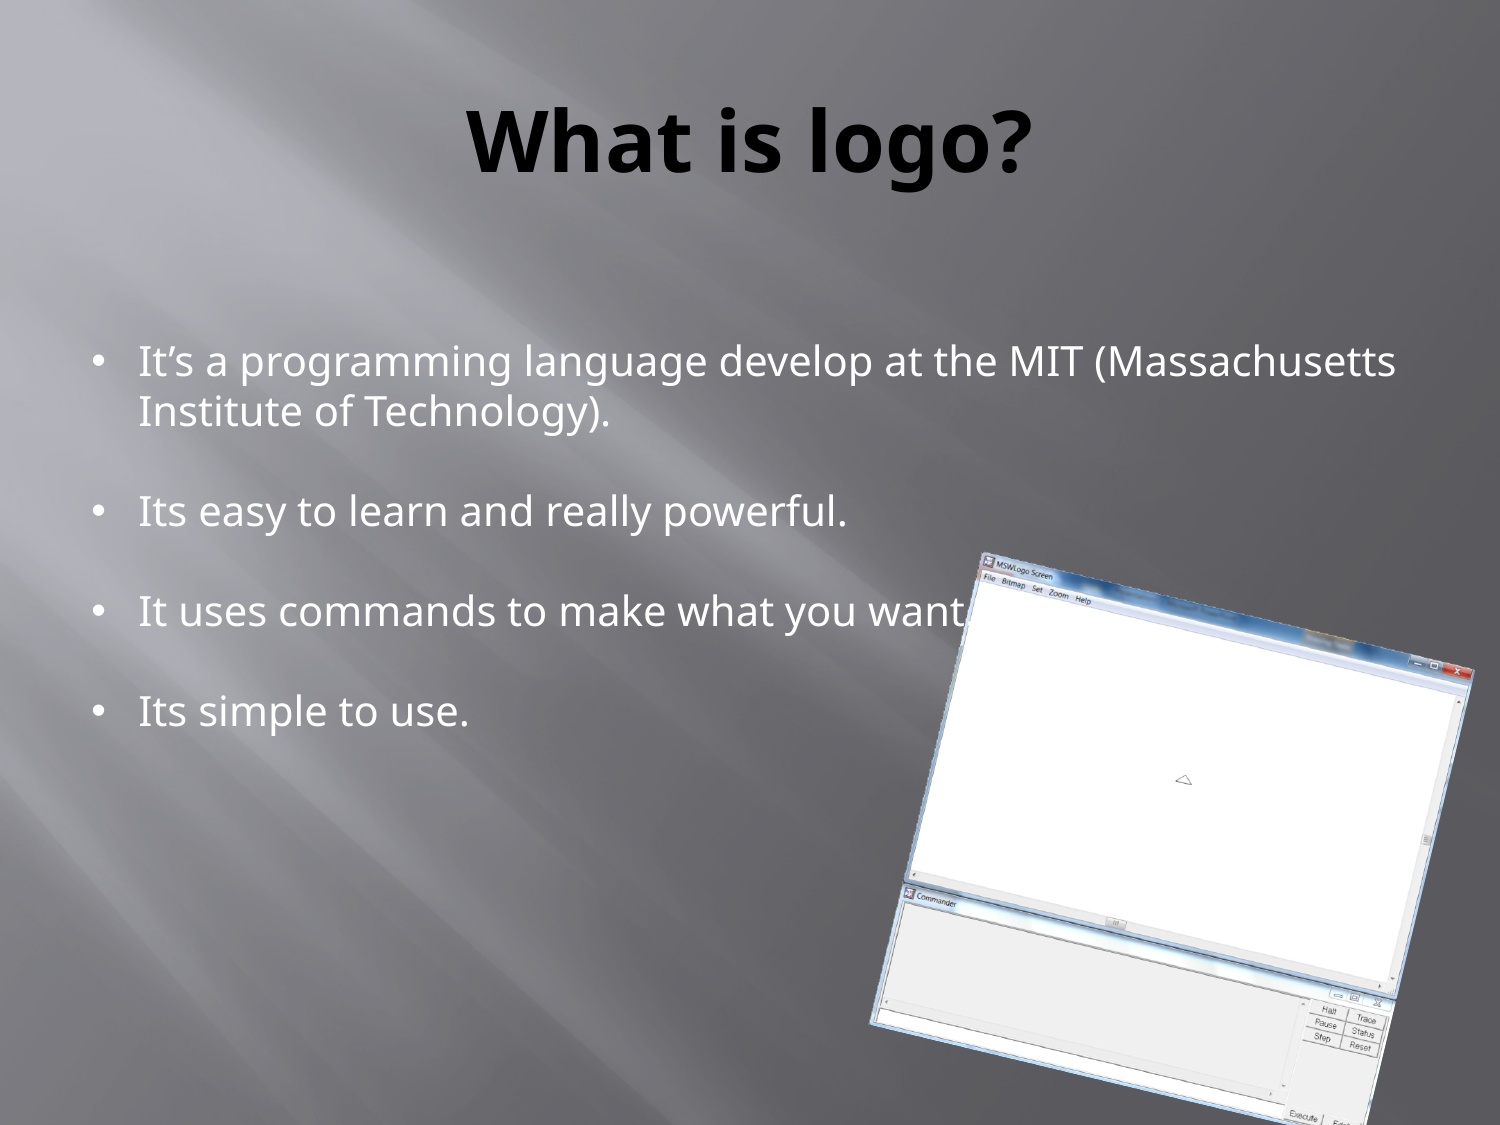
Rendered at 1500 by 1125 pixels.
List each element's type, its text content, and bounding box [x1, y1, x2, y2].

title What is logo? [75, 45, 1425, 233]
text_box It’s a programming language develop at the MIT (Massachusetts Institute of Technology). Its easy to learn and really powerful. It uses commands to make what you want. Its simple to use. [76, 327, 1424, 833]
picture [869, 602, 1476, 1125]
text_box [112, 267, 1400, 327]
